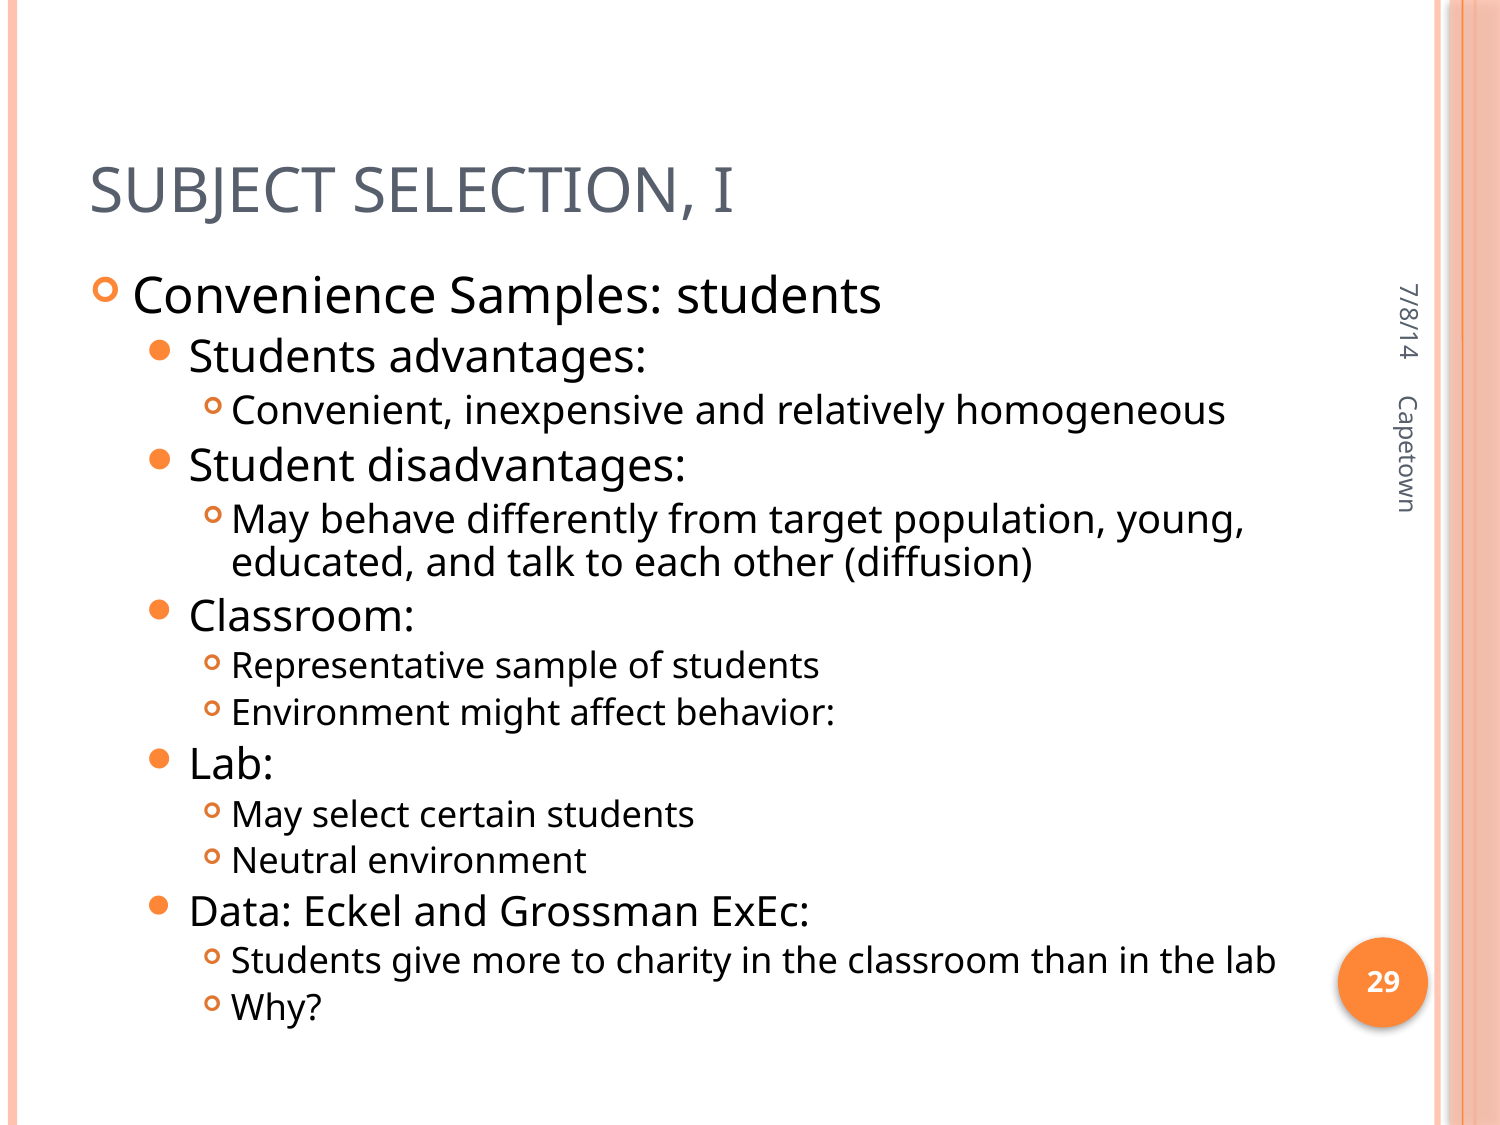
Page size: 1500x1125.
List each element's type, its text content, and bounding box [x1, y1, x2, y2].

title Subject Selection, I [75, 45, 1300, 233]
footer Capetown [1379, 380, 1440, 906]
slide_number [1378, 43, 1442, 374]
list Convenience Samples: students Students advantages: Convenient, inexpensive and relatively homogeneous Student disadvantages: May behave differently from target population, young, educated, and talk to each other (diffusion) Classroom: Representative sample of students Environment might affect behavior: Lab: May select certain students Neutral environment Data: Eckel and Grossman ExEc: Students give more to charity in the classroom than in the lab Why? [75, 262, 1300, 1062]
slide_number 29 [1333, 940, 1434, 1027]
